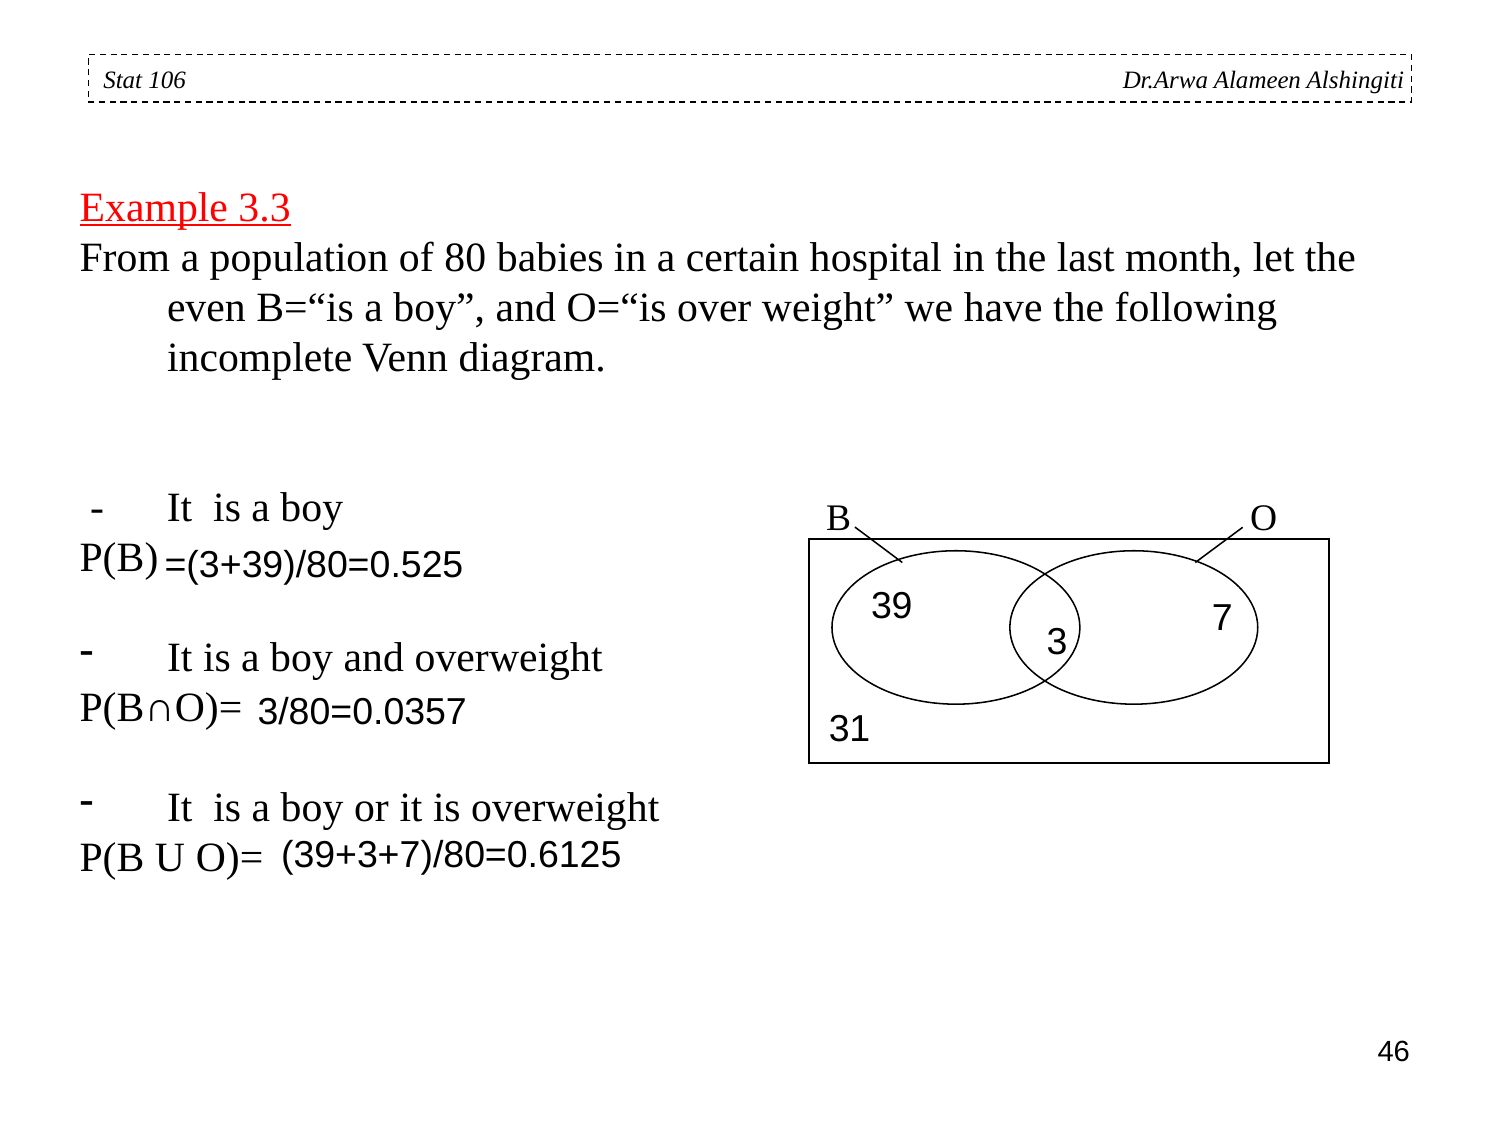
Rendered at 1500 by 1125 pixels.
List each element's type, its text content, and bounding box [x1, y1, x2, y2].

text_box [1009, 550, 1255, 705]
text_box O [1222, 491, 1305, 540]
text_box 7 [1186, 586, 1258, 646]
text_box (39+3+7)/80=0.6125 [265, 822, 636, 883]
text_box 3 [1021, 609, 1093, 669]
text_box 31 [820, 703, 879, 750]
text_box [809, 539, 1329, 764]
text_box B [797, 491, 880, 540]
text_box =(3+39)/80=0.525 [149, 532, 478, 593]
text_box 3/80=0.0357 [242, 679, 482, 740]
text_box 39 [856, 574, 928, 634]
text_box Example 3.3 From a population of 80 babies in a certain hospital in the last month, let the even B=“is a boy”, and O=“is over weight” we have the following incomplete Venn diagram. - It is a boy P(B) It is a boy and overweight P(B∩O)= It is a boy or it is overweight P(B U O)= [64, 42, 1425, 1083]
slide_number 46 [1074, 1024, 1426, 1103]
text_box [831, 550, 1045, 705]
